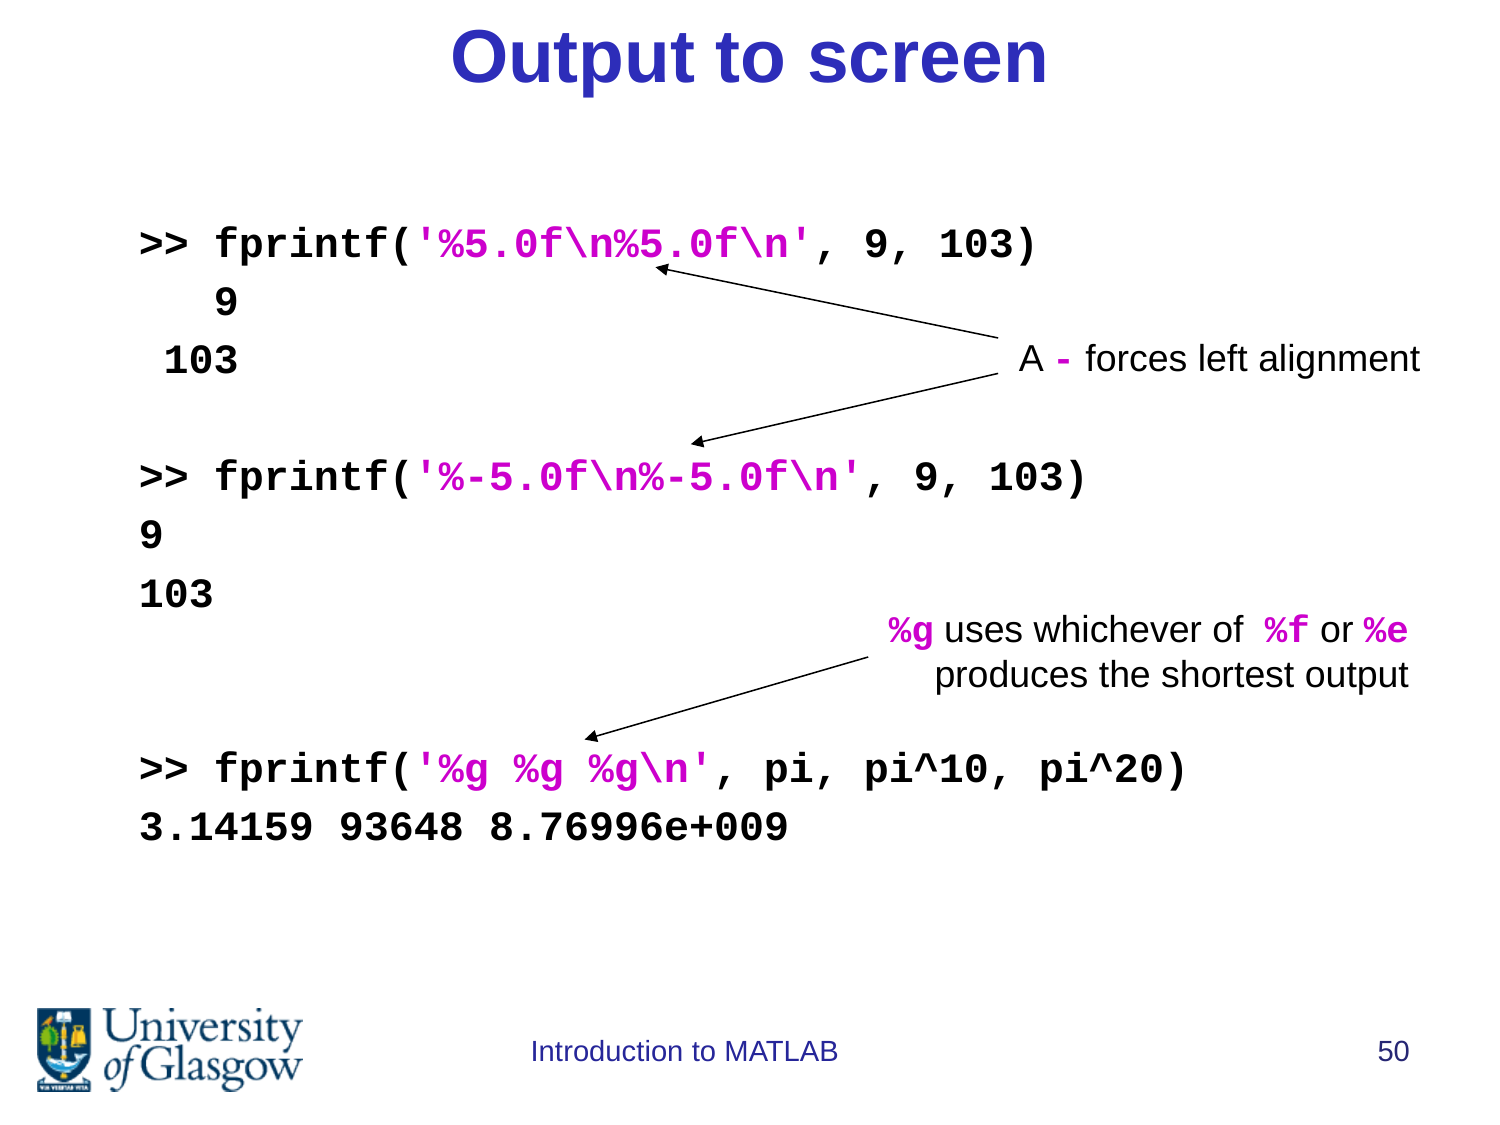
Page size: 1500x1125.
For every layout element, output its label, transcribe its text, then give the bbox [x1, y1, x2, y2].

text_box A - forces left alignment [986, 326, 1436, 386]
text_box %g uses whichever of %f or %e produces the shortest output [809, 597, 1424, 703]
footer Introduction to MATLAB [447, 1024, 923, 1103]
text_box [655, 263, 999, 339]
picture [37, 1008, 303, 1092]
text_box [690, 373, 999, 448]
text_box >> fprintf('%5.0f\n%5.0f\n', 9, 103) 9 103 >> fprintf('%-5.0f\n%-5.0f\n', 9, 103) 9 103 >> fprintf('%g %g %g\n', pi, pi^10, pi^20) 3.14159 93648 8.76996e+009 [123, 208, 1211, 857]
slide_number 50 [1074, 1024, 1425, 1103]
text_box [584, 656, 869, 743]
title Output to screen [0, 0, 1500, 115]
